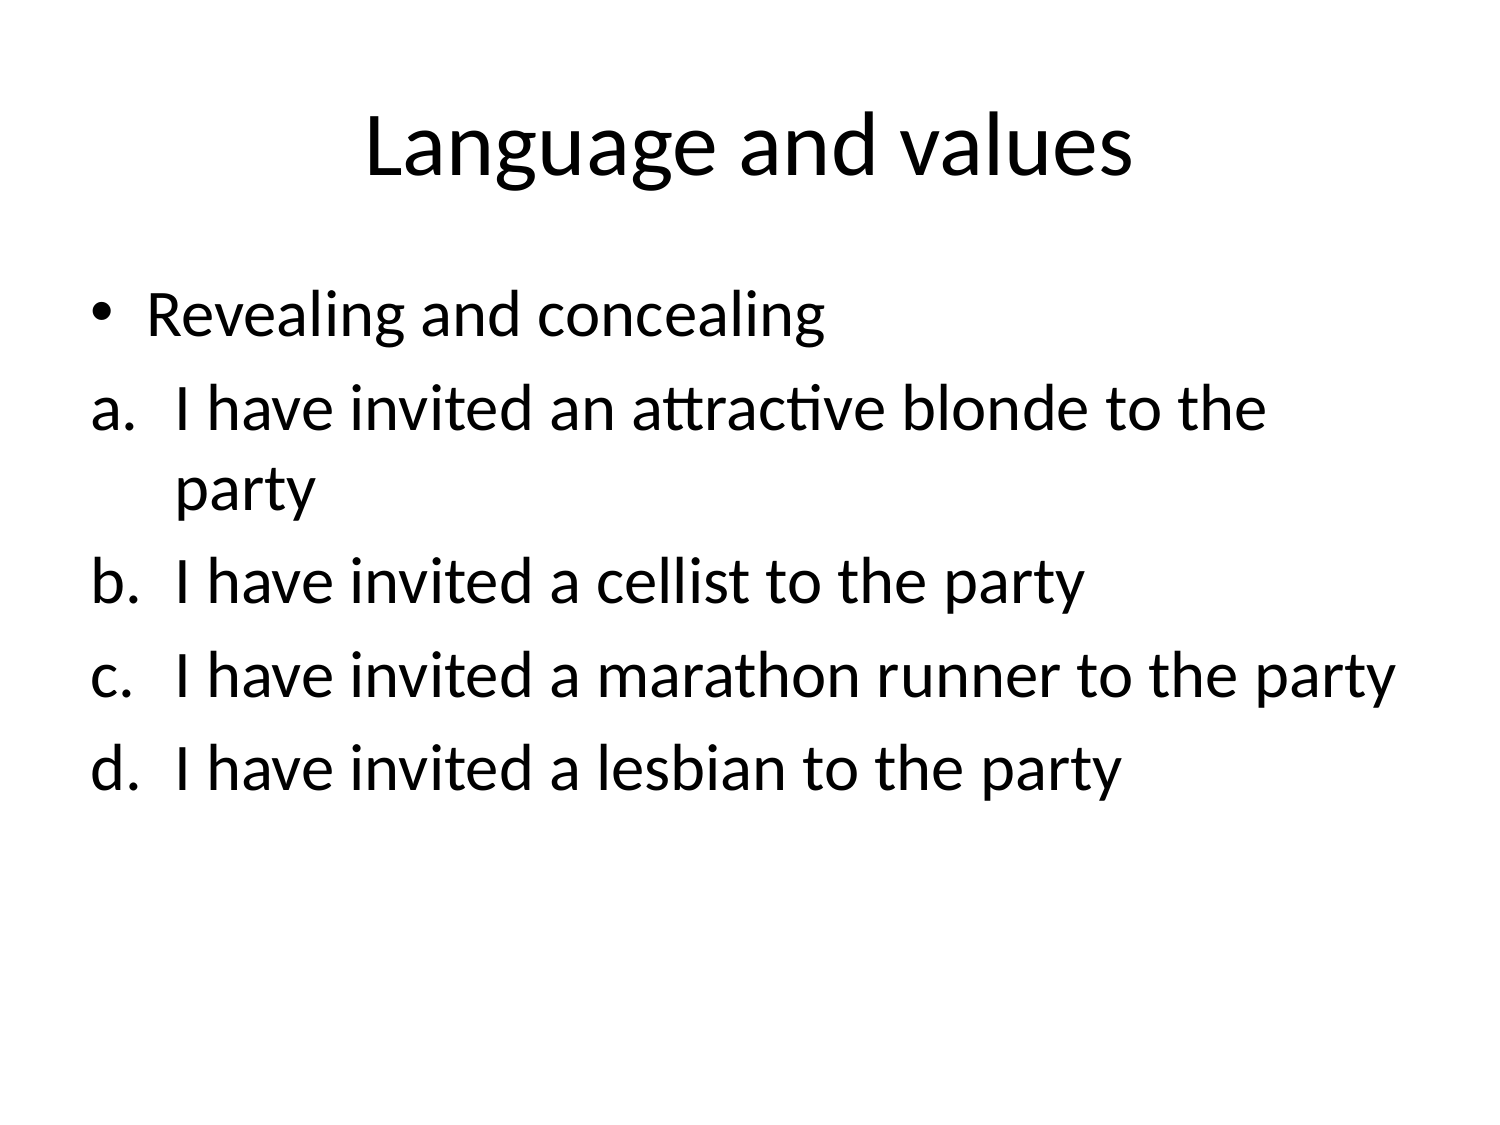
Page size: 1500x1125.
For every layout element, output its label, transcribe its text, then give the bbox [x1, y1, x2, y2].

list Revealing and concealing I have invited an attractive blonde to the party I have invited a cellist to the party I have invited a marathon runner to the party I have invited a lesbian to the party [75, 262, 1425, 1005]
title Language and values [75, 45, 1425, 233]
